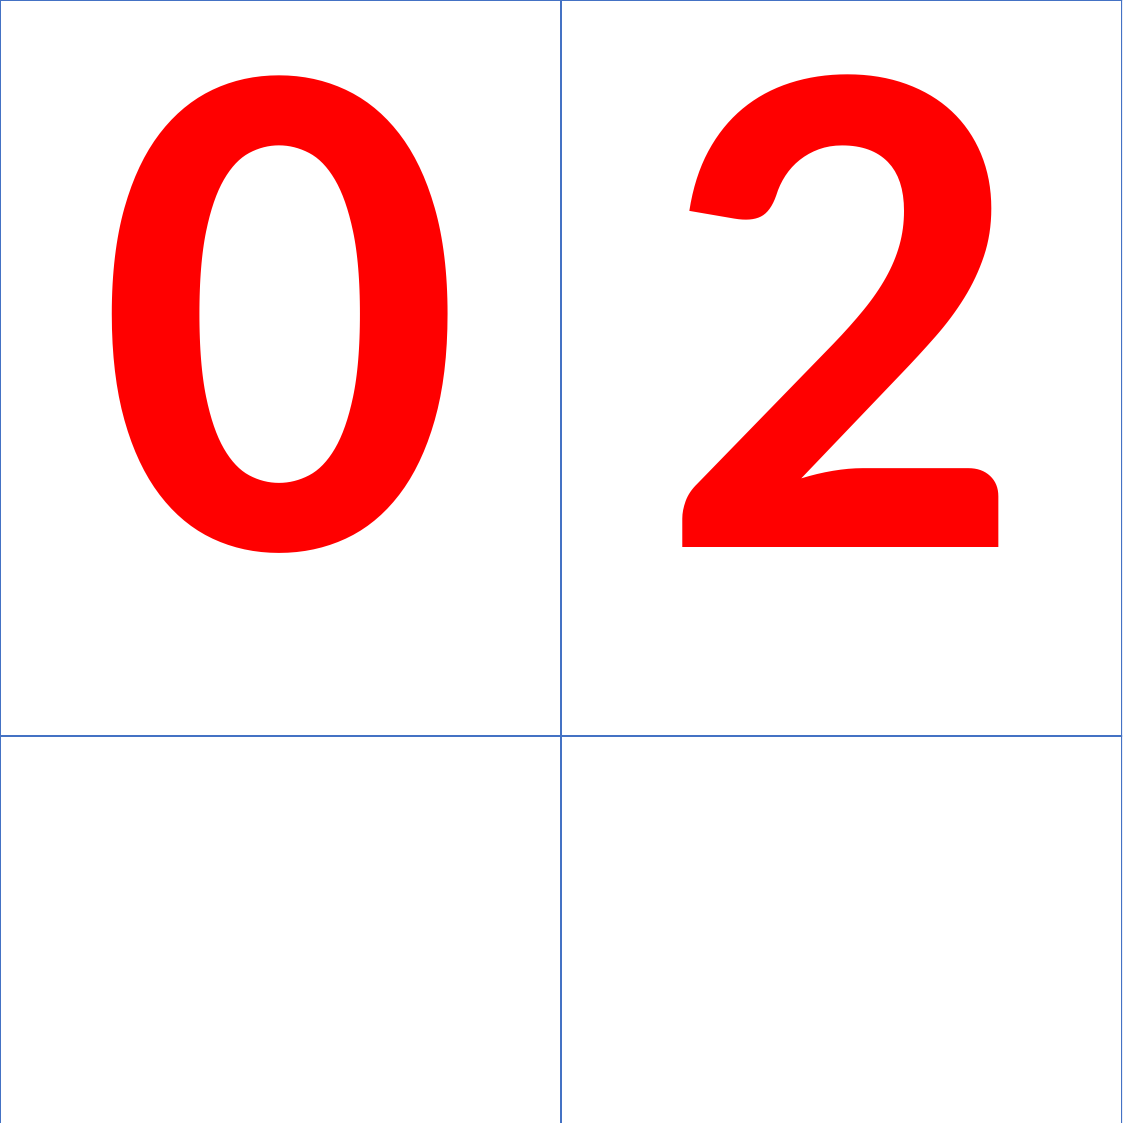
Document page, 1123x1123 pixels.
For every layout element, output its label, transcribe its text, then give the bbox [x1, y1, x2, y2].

table_cell [562, 737, 1121, 1123]
table_cell [1, 737, 560, 1123]
table_header 0 [1, 1, 560, 735]
table_header 2 [562, 1, 1121, 735]
